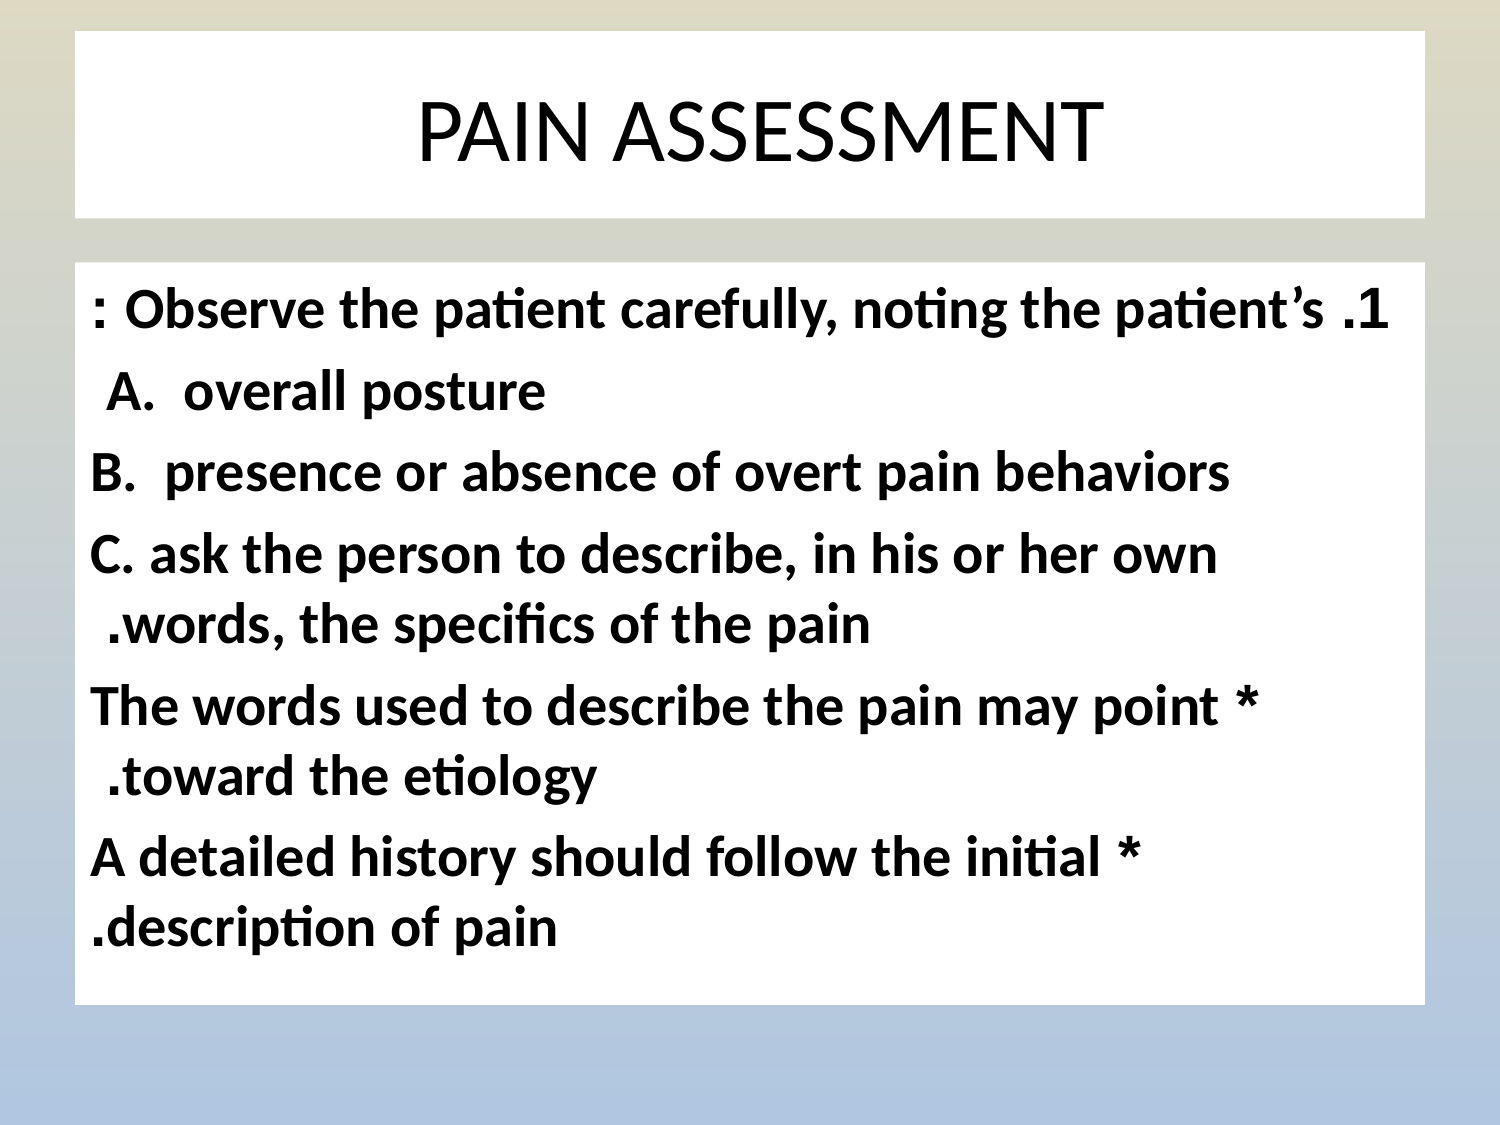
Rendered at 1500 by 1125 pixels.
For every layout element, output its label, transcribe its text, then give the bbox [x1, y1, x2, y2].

title PAIN ASSESSMENT [74, 30, 1426, 219]
list 1. Observe the patient carefully, noting the patient’s : A. overall posture B. presence or absence of overt pain behaviors C. ask the person to describe, in his or her own words, the speciﬁcs of the pain. * The words used to describe the pain may point toward the etiology. * A detailed history should follow the initial description of pain. [74, 262, 1426, 1006]
